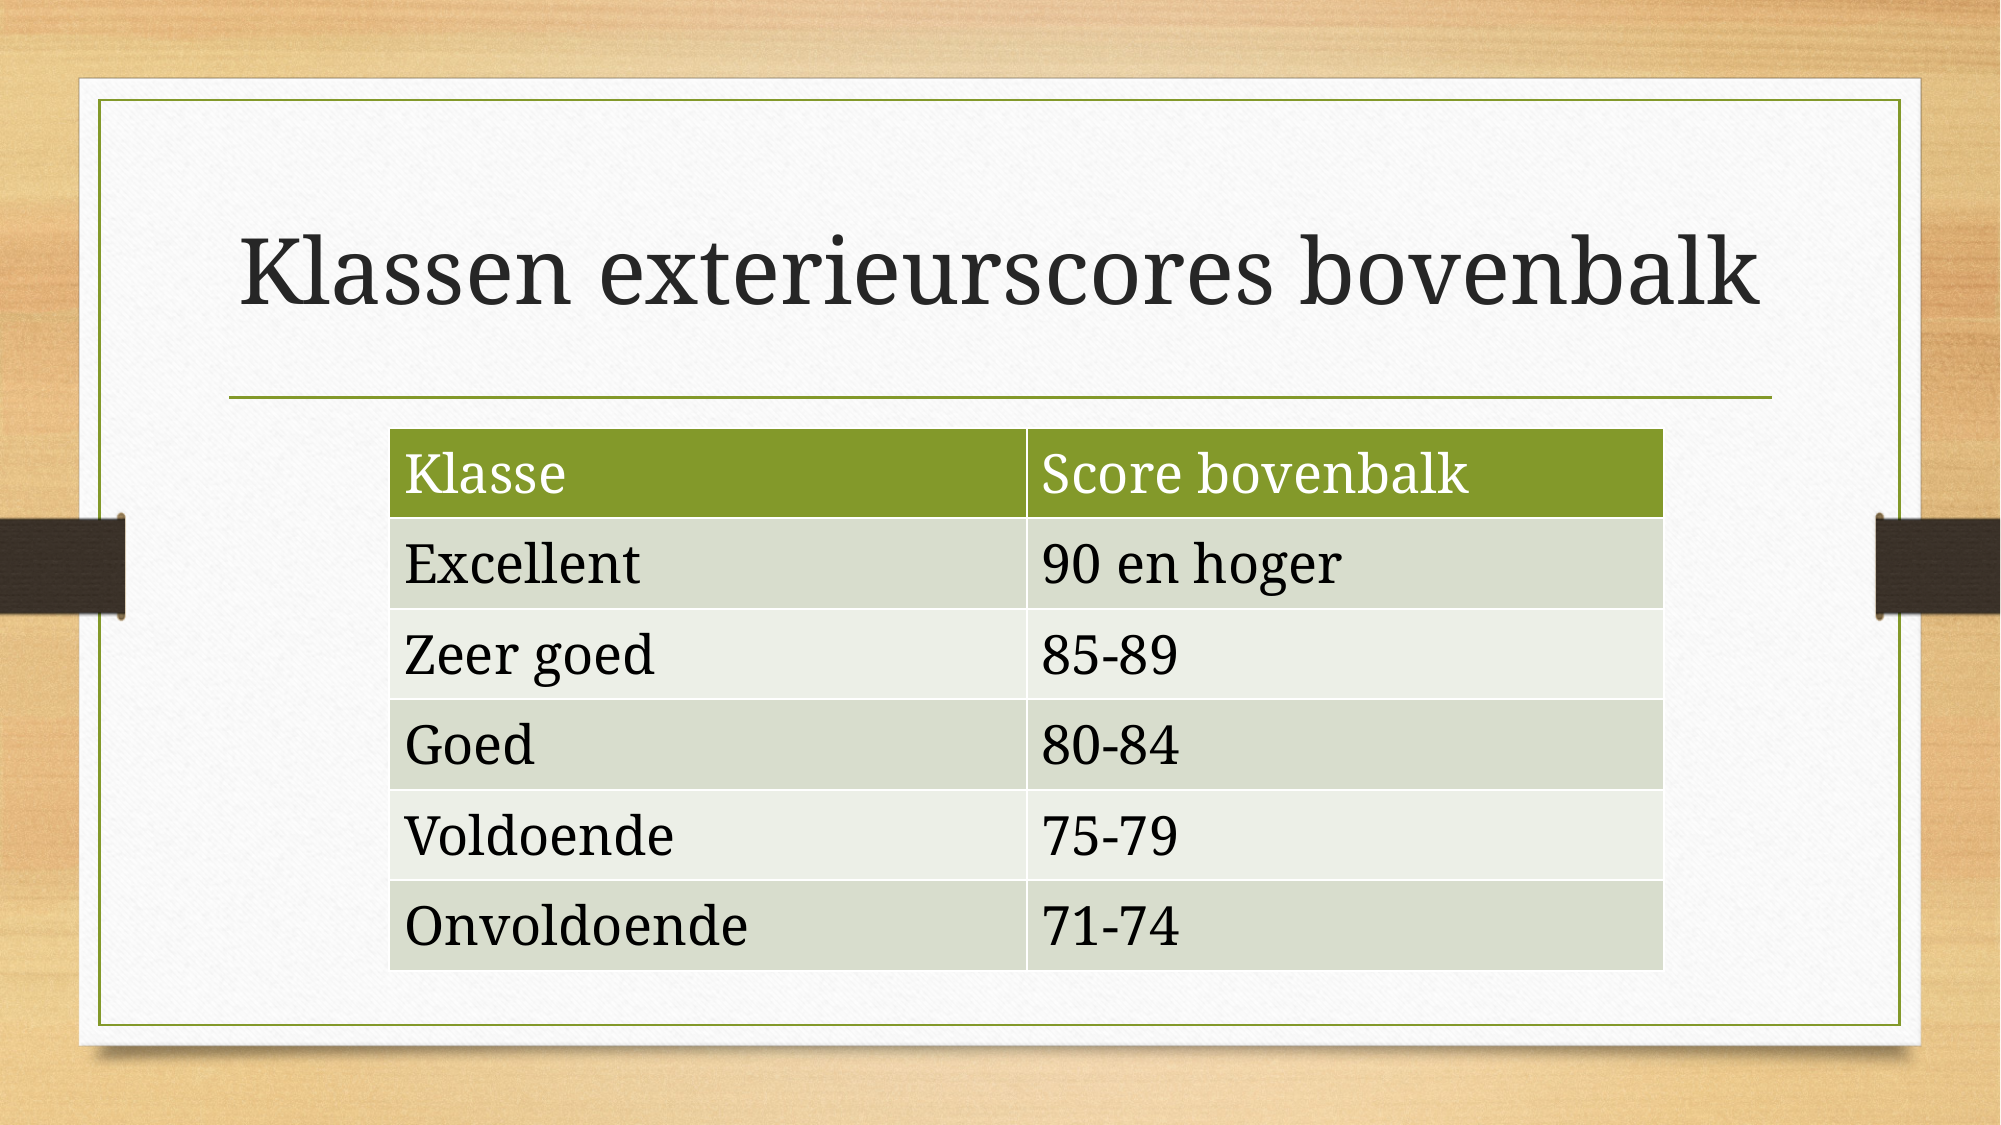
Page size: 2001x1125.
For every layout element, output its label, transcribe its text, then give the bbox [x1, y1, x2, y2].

table_cell 85-89 [1028, 610, 1663, 698]
picture [0, 0, 2001, 1125]
table_cell 80-84 [1028, 700, 1663, 789]
table_cell 75-79 [1028, 791, 1663, 879]
table_cell Excellent [390, 519, 1026, 608]
table_cell Onvoldoende [390, 881, 1026, 970]
table_cell 90 en hoger [1028, 519, 1663, 608]
table_cell Goed [390, 700, 1026, 789]
table_cell 71-74 [1028, 881, 1663, 970]
table_cell Zeer goed [390, 610, 1026, 698]
table_header Klasse [390, 429, 1026, 517]
title Klassen exterieurscores bovenbalk [212, 161, 1788, 375]
table_cell Voldoende [390, 791, 1026, 879]
table_header Score bovenbalk [1028, 429, 1663, 517]
